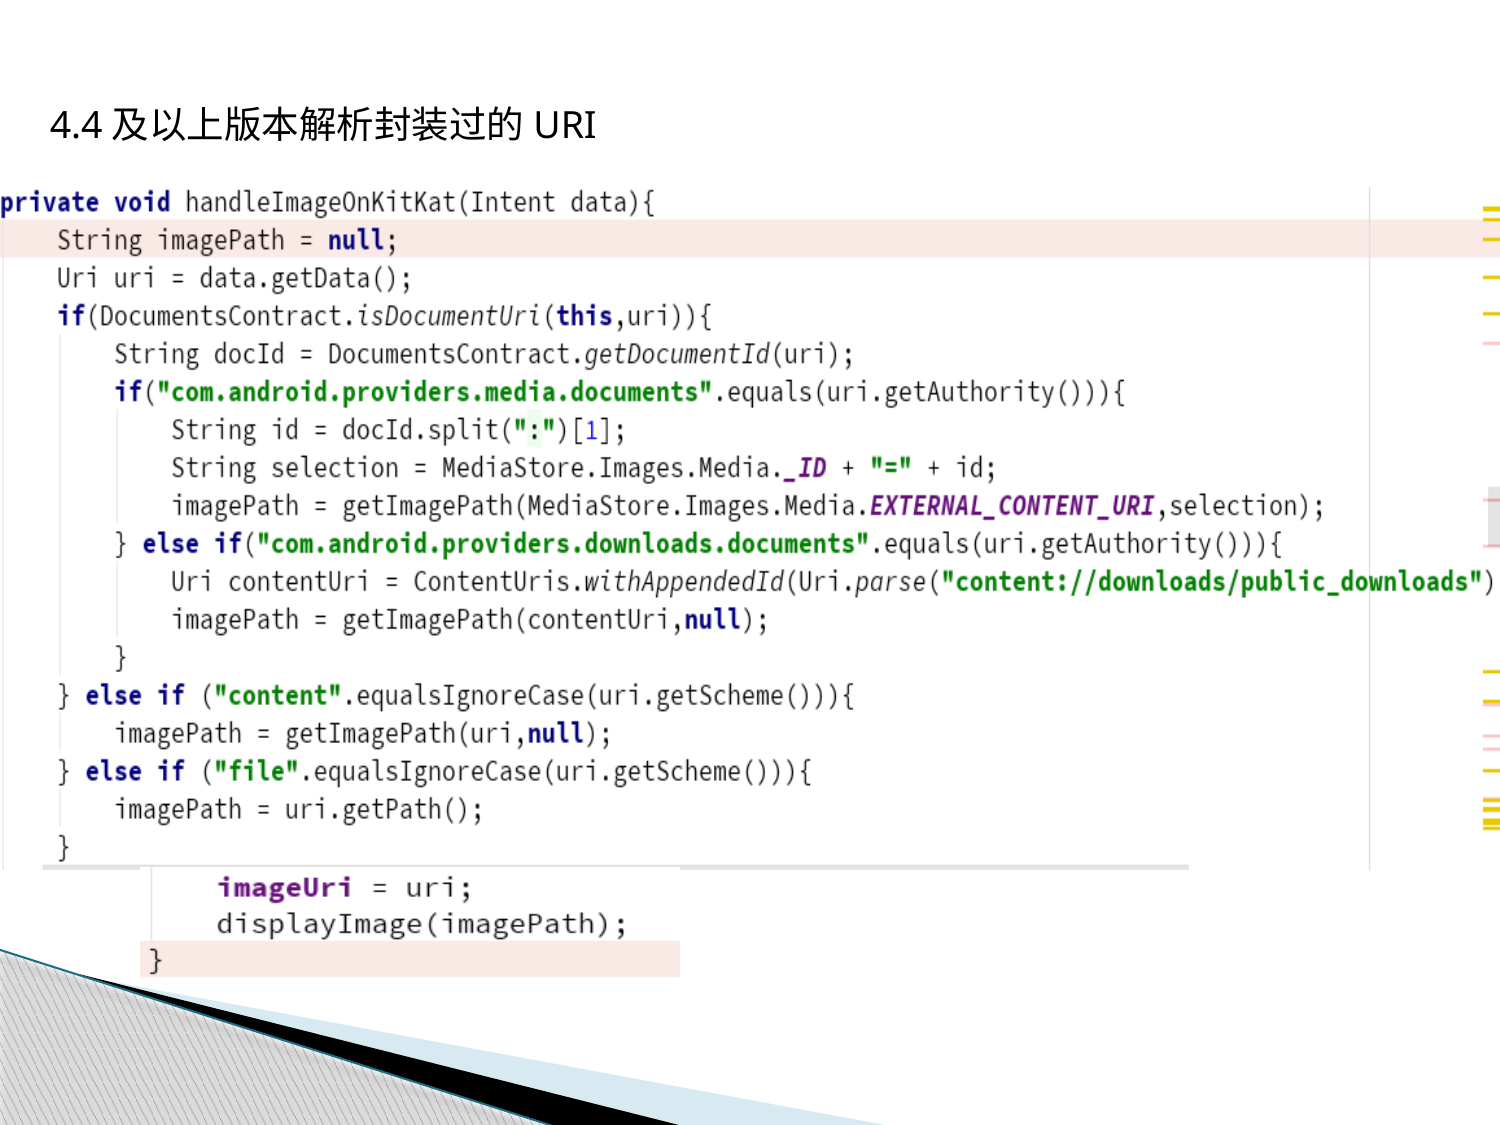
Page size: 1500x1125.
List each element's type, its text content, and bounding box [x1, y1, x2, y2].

picture [0, 187, 1500, 979]
text_box 4.4及以上版本解析封装过的URI [35, 93, 621, 154]
